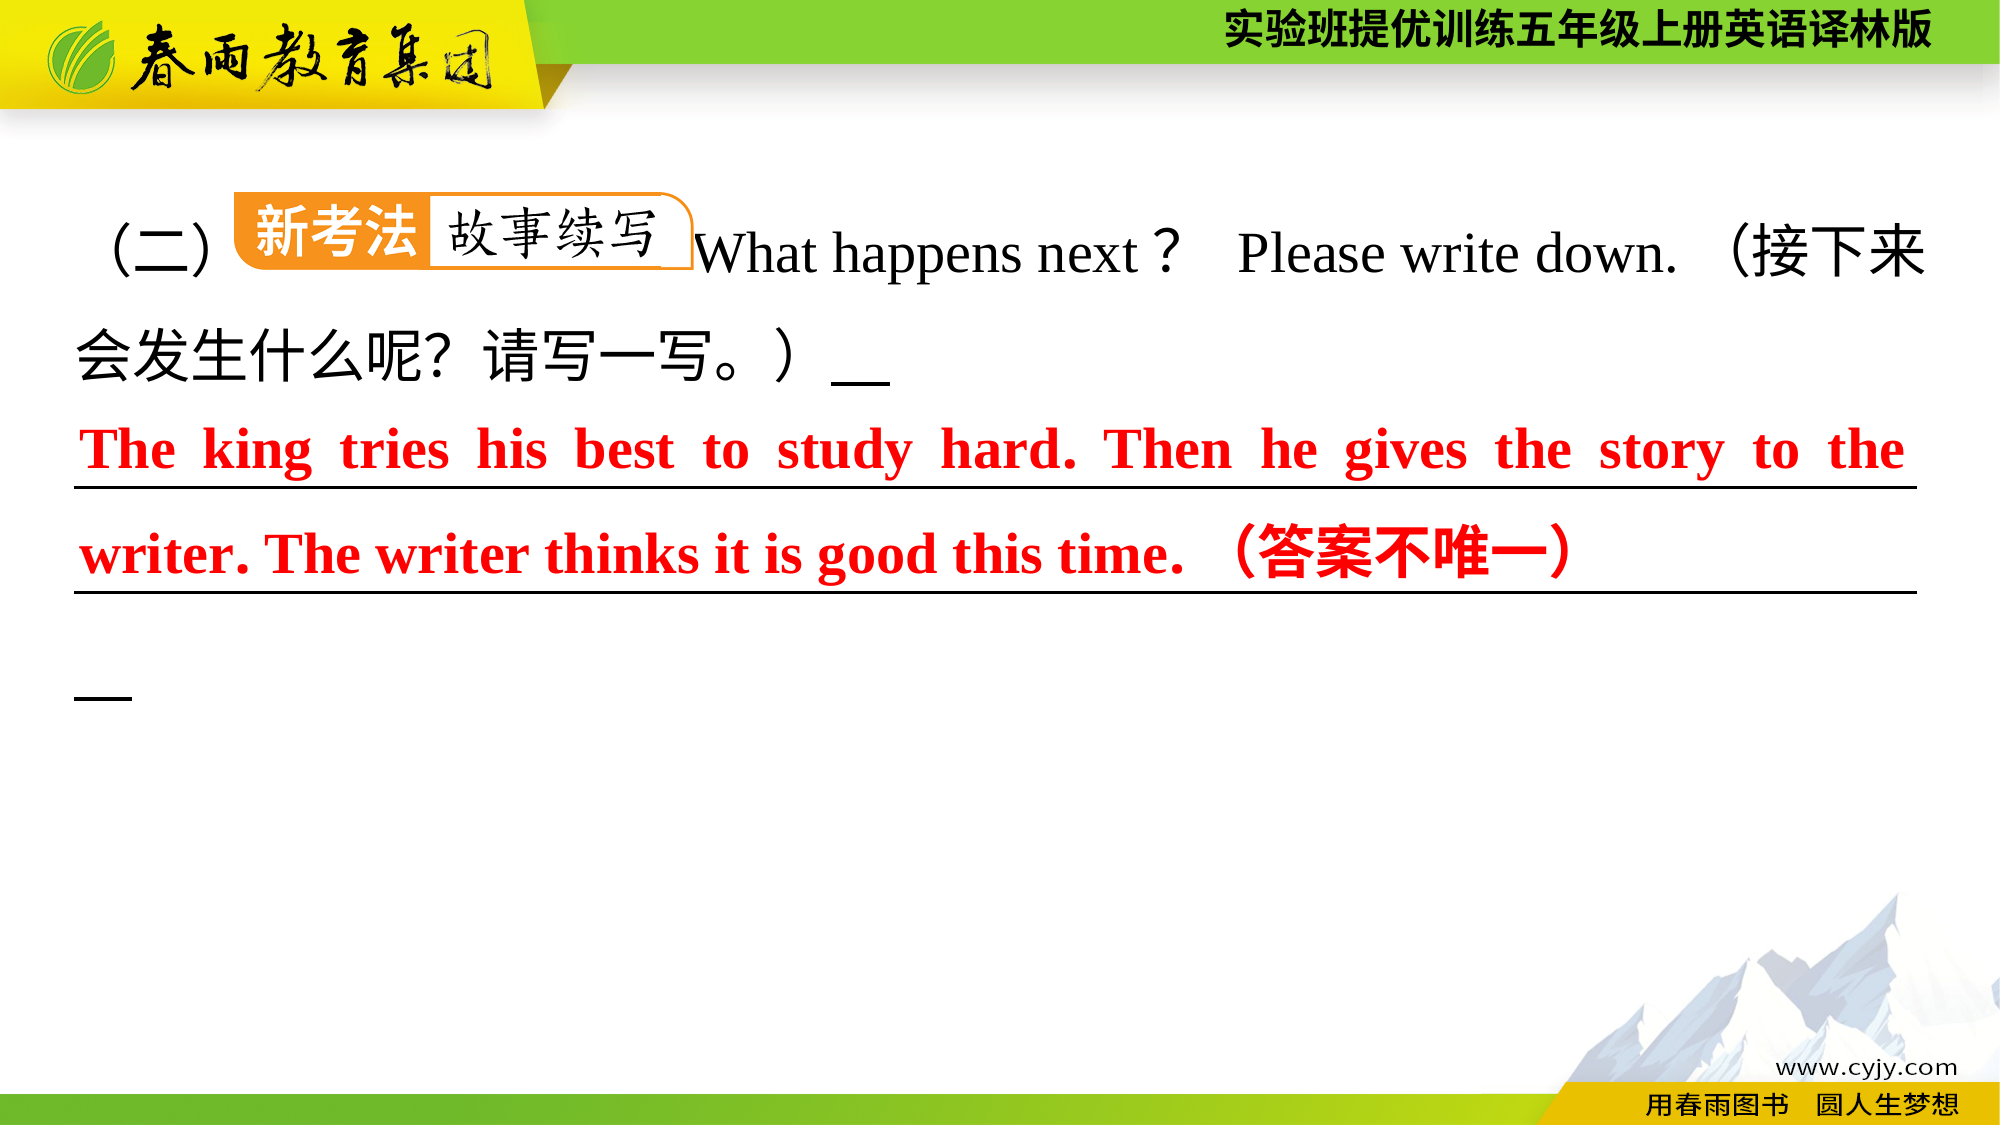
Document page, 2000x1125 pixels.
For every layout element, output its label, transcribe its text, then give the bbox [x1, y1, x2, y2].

picture [0, 0, 2000, 1125]
text_box The king tries his best to study hard. Then he gives the story to the writer. The writer thinks it is good this time.（答案不唯一） [64, 367, 1922, 593]
list （二） What happens next？ Please write down.（接下来会发生什么呢？请写一写。） ______________________________________________________________________________________________________________________________ [59, 172, 1944, 598]
